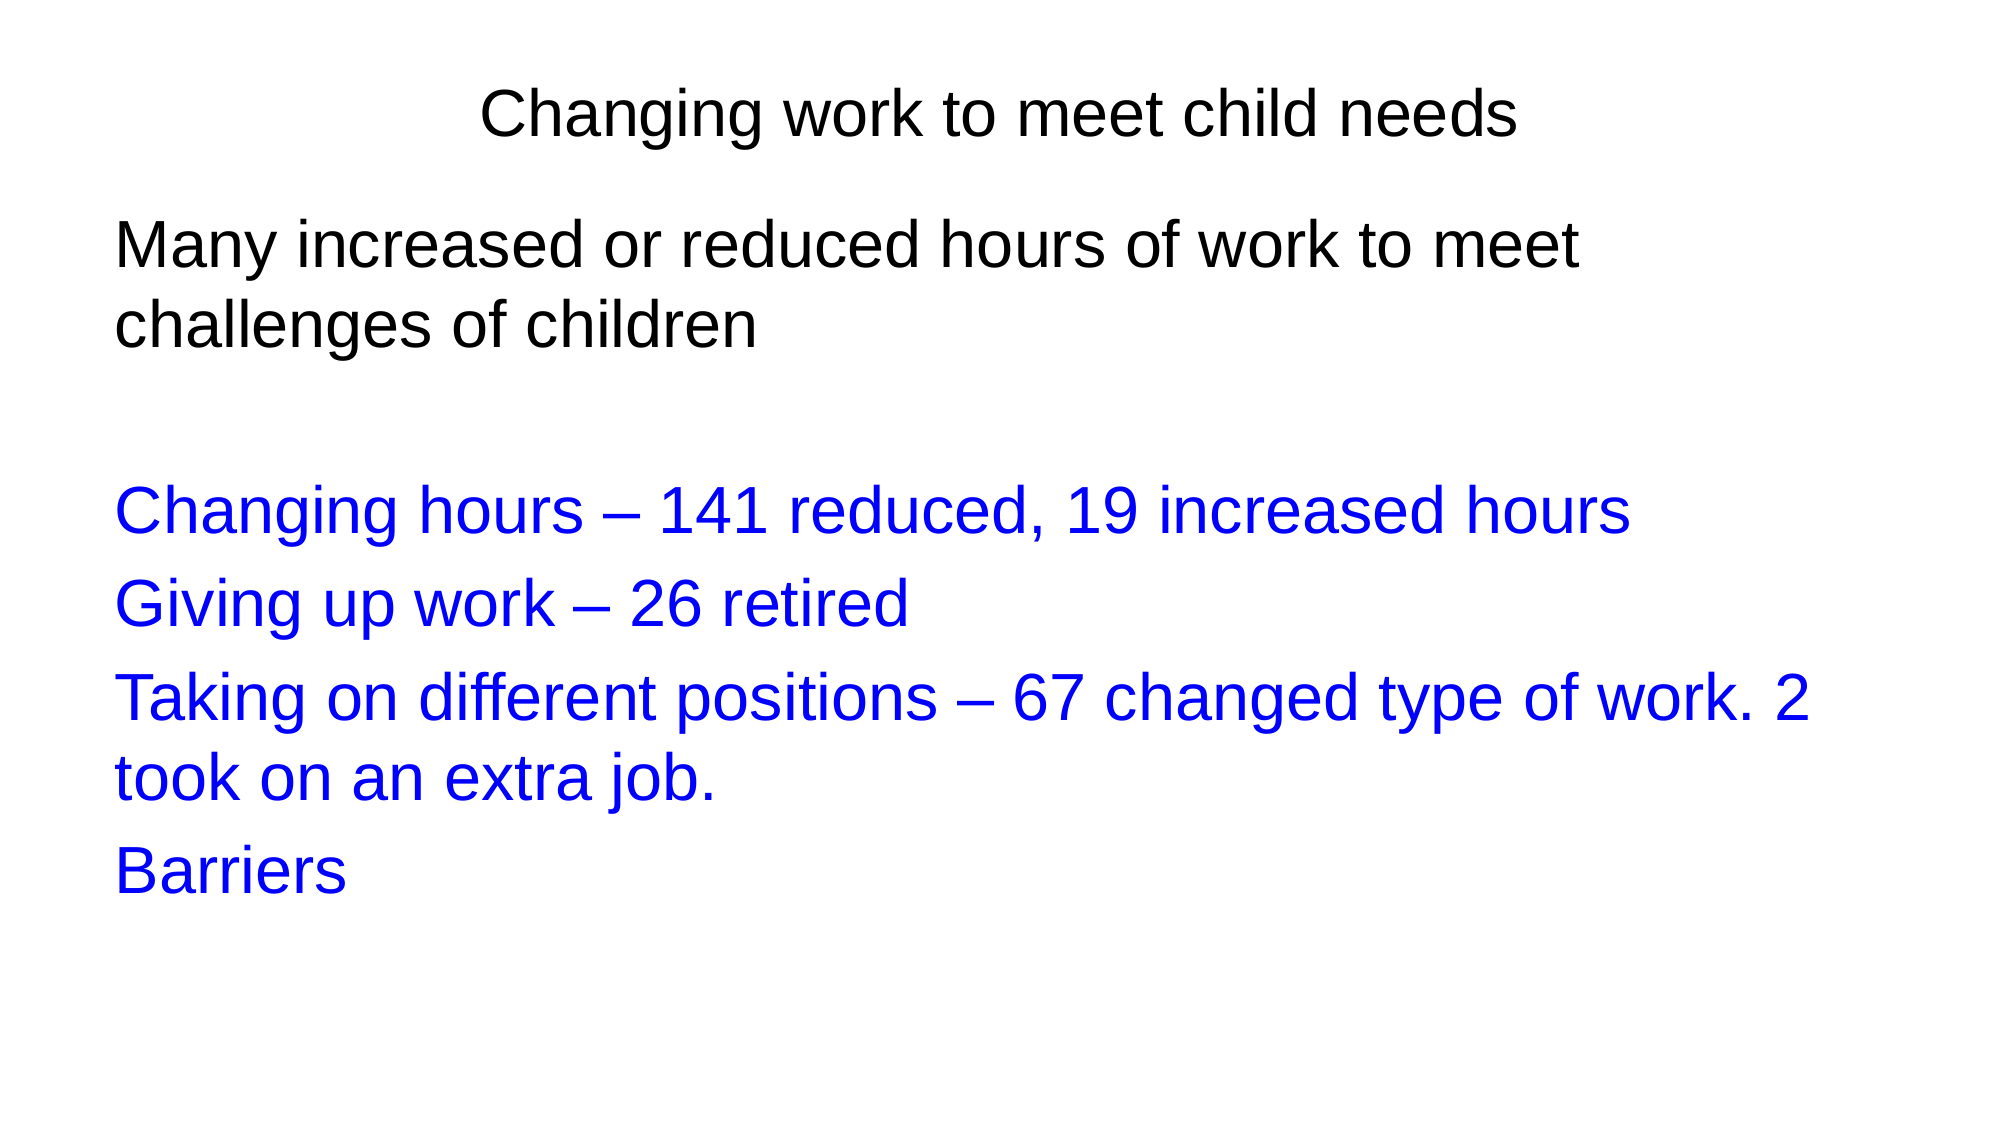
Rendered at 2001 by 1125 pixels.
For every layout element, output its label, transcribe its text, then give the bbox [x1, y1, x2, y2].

list Many increased or reduced hours of work to meet challenges of children Changing hours – 141 reduced, 19 increased hours Giving up work – 26 retired Taking on different positions – 67 changed type of work. 2 took on an extra job. Barriers [99, 192, 1900, 1005]
title Changing work to meet child needs [99, 45, 1900, 174]
